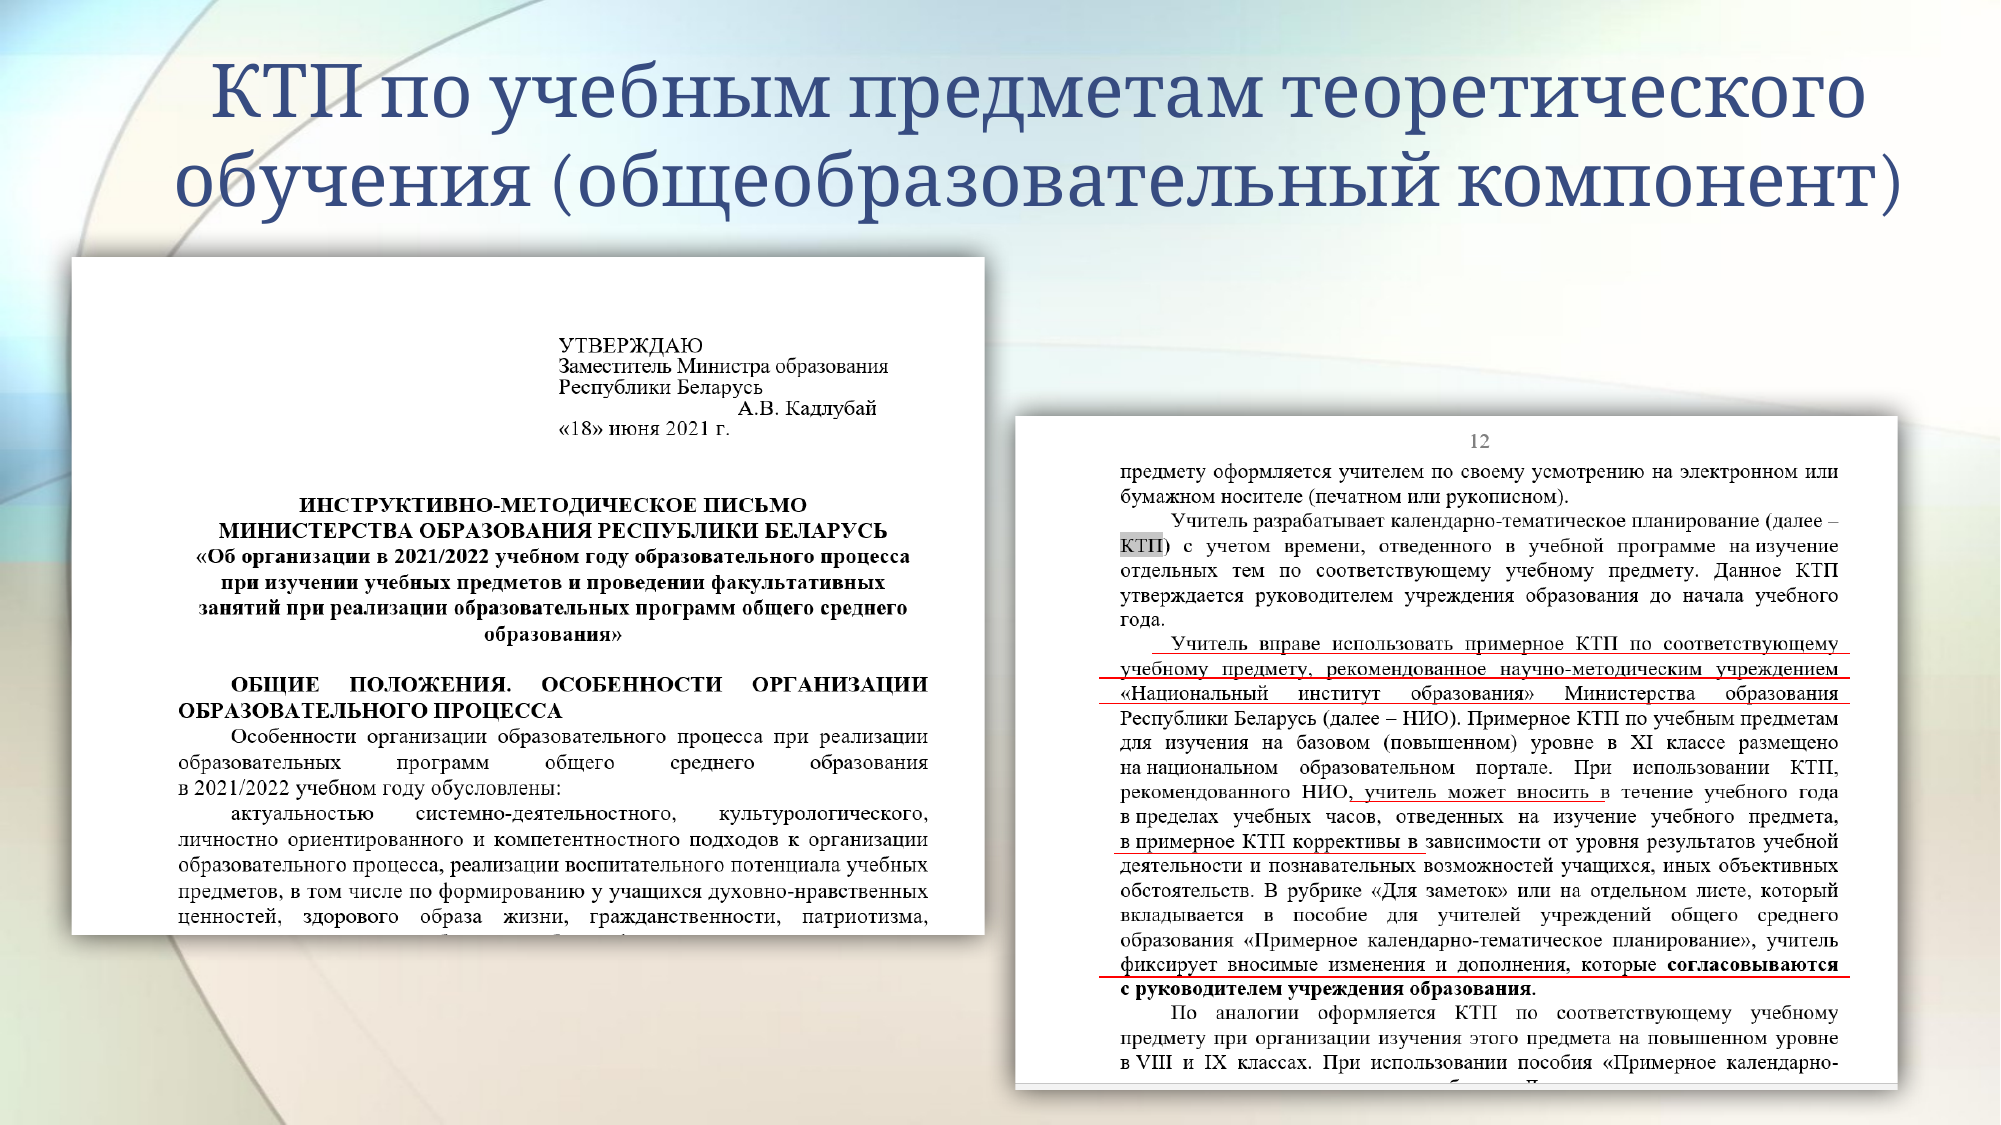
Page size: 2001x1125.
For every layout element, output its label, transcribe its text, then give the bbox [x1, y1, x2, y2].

picture [0, 0, 2001, 1125]
title КТП по учебным предметам теоретического обучения (общеобразовательный компонент) [126, 23, 1954, 241]
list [71, 257, 985, 935]
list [1015, 416, 1898, 1090]
